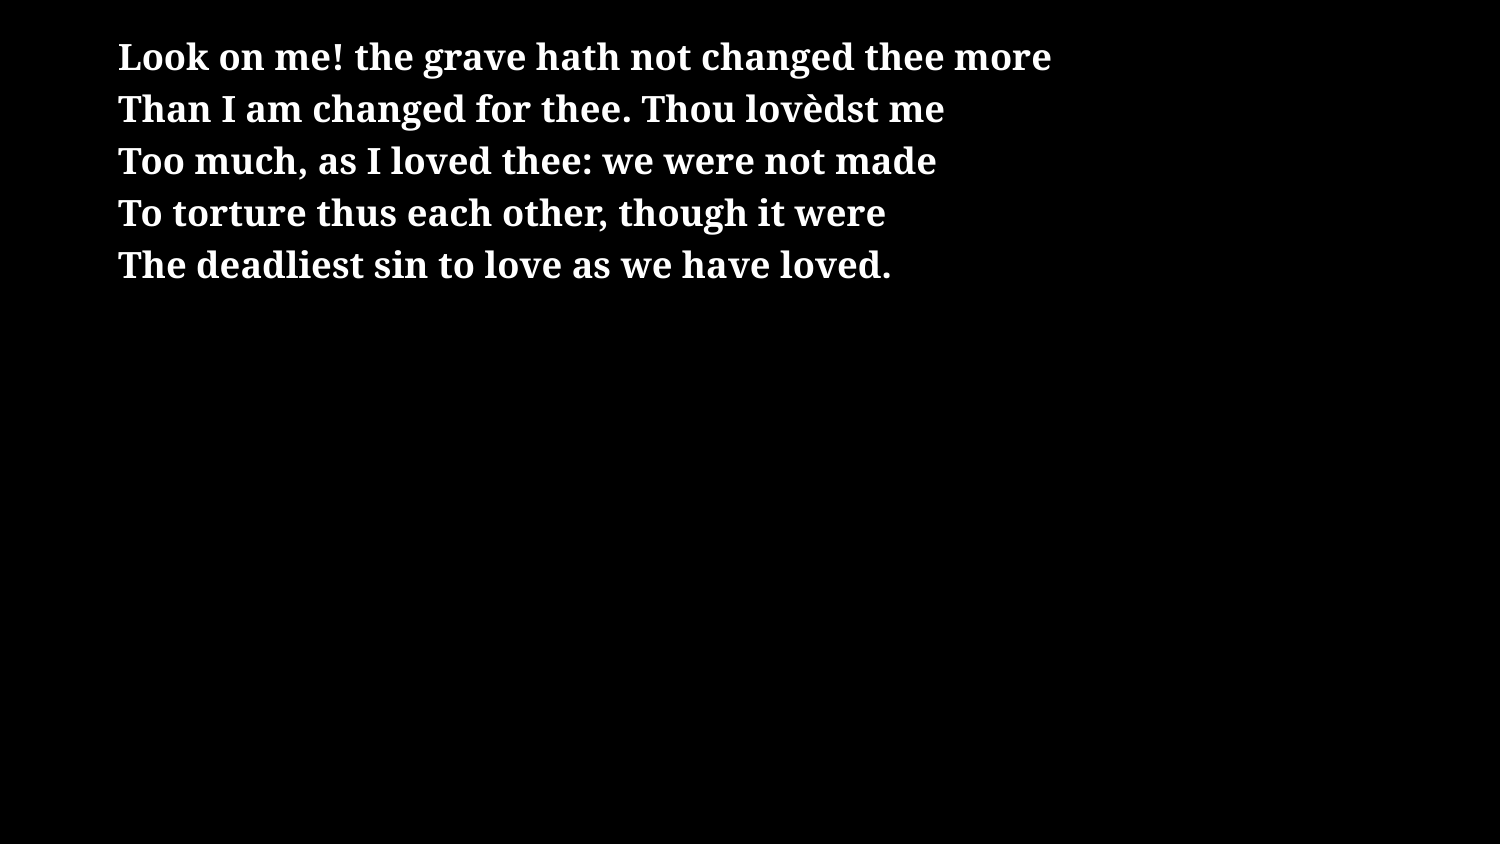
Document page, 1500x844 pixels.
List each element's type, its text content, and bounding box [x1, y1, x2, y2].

title Look on me! the grave hath not changed thee more Than I am changed for thee. Thou lovèdst me Too much, as I loved thee: we were not made To torture thus each other, though it were The deadliest sin to love as we have loved. [103, 17, 1397, 299]
